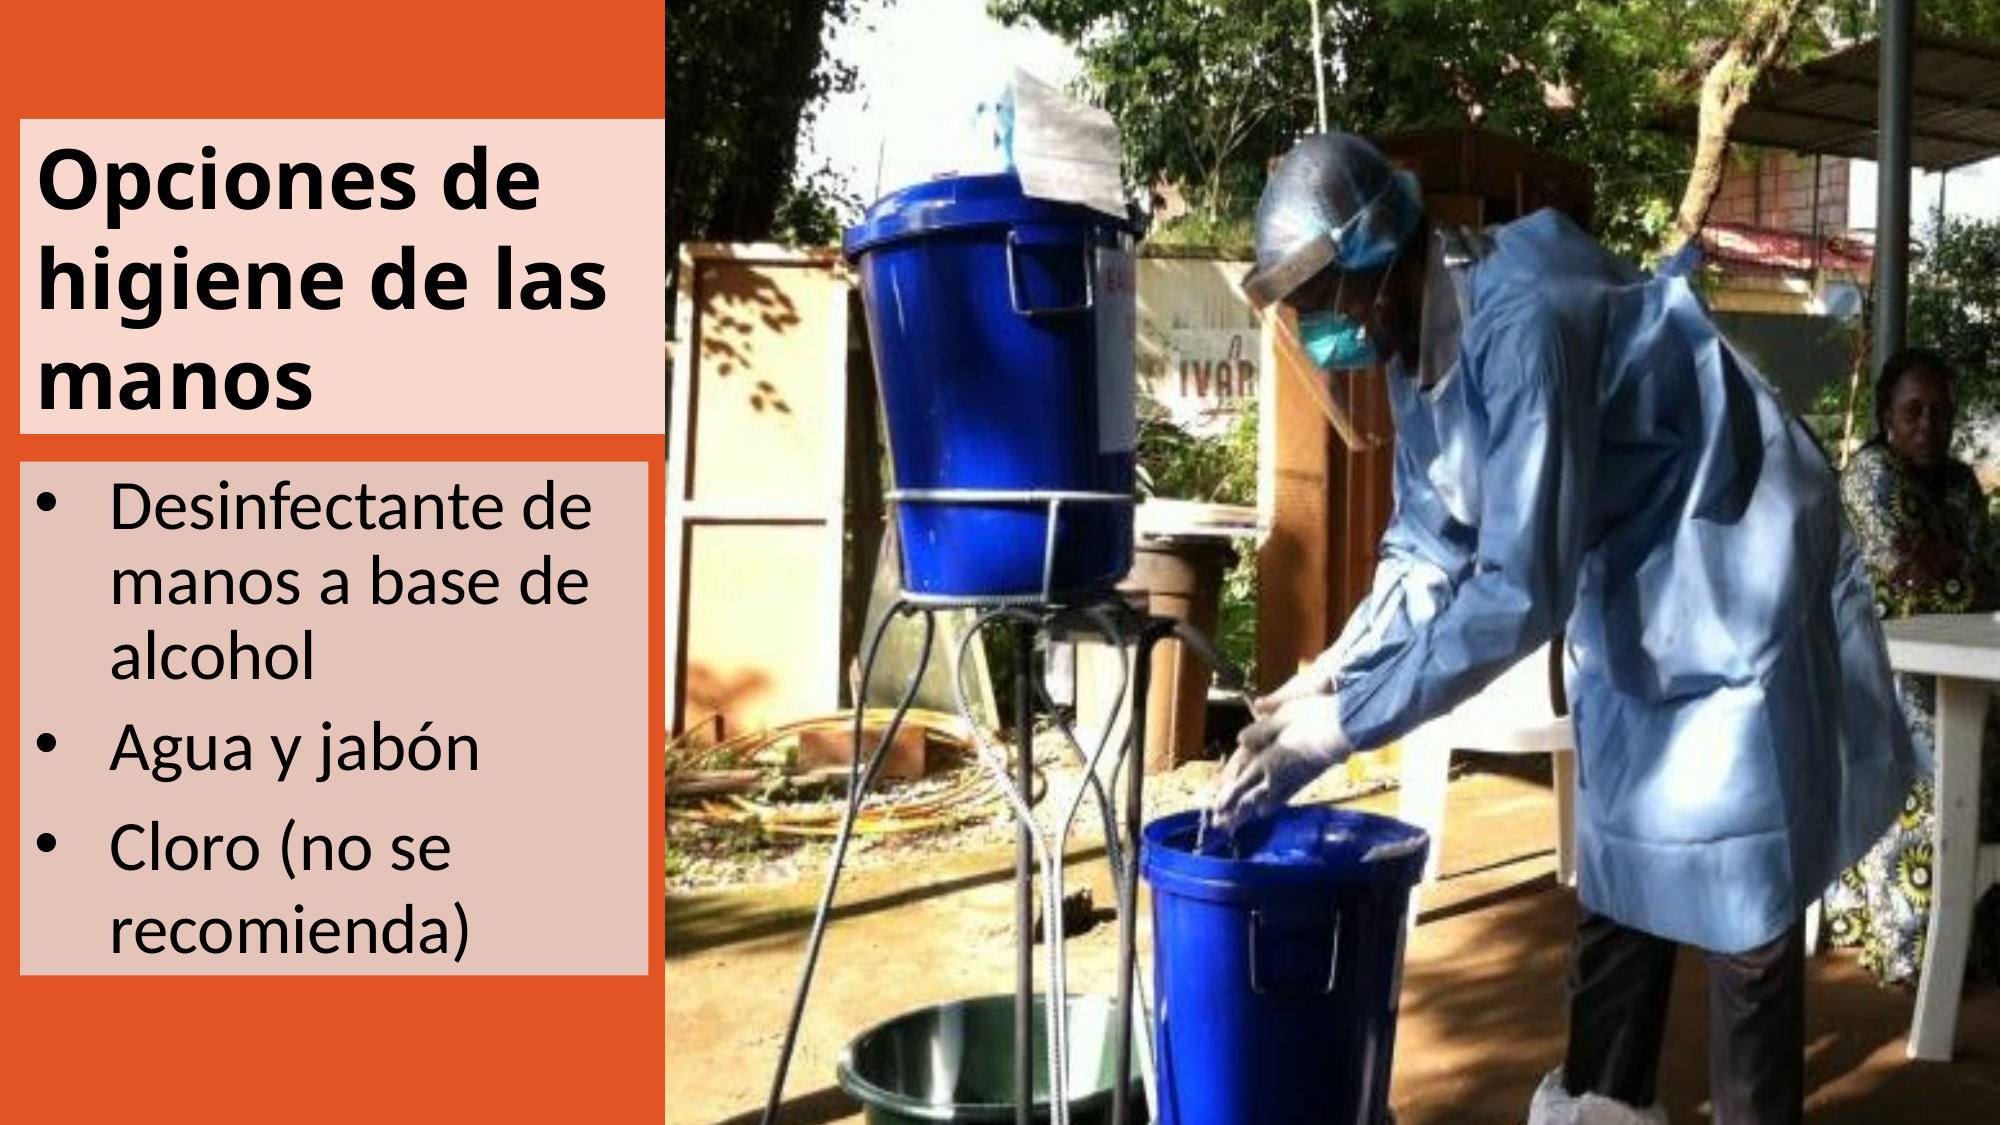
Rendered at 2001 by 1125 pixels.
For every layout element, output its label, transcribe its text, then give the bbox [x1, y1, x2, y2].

text_box Desinfectante de manos a base de alcohol Agua y jabón Cloro (no se recomienda) [20, 461, 649, 976]
title Opciones de higiene de las manos [20, 118, 659, 434]
picture [664, 0, 2000, 1125]
